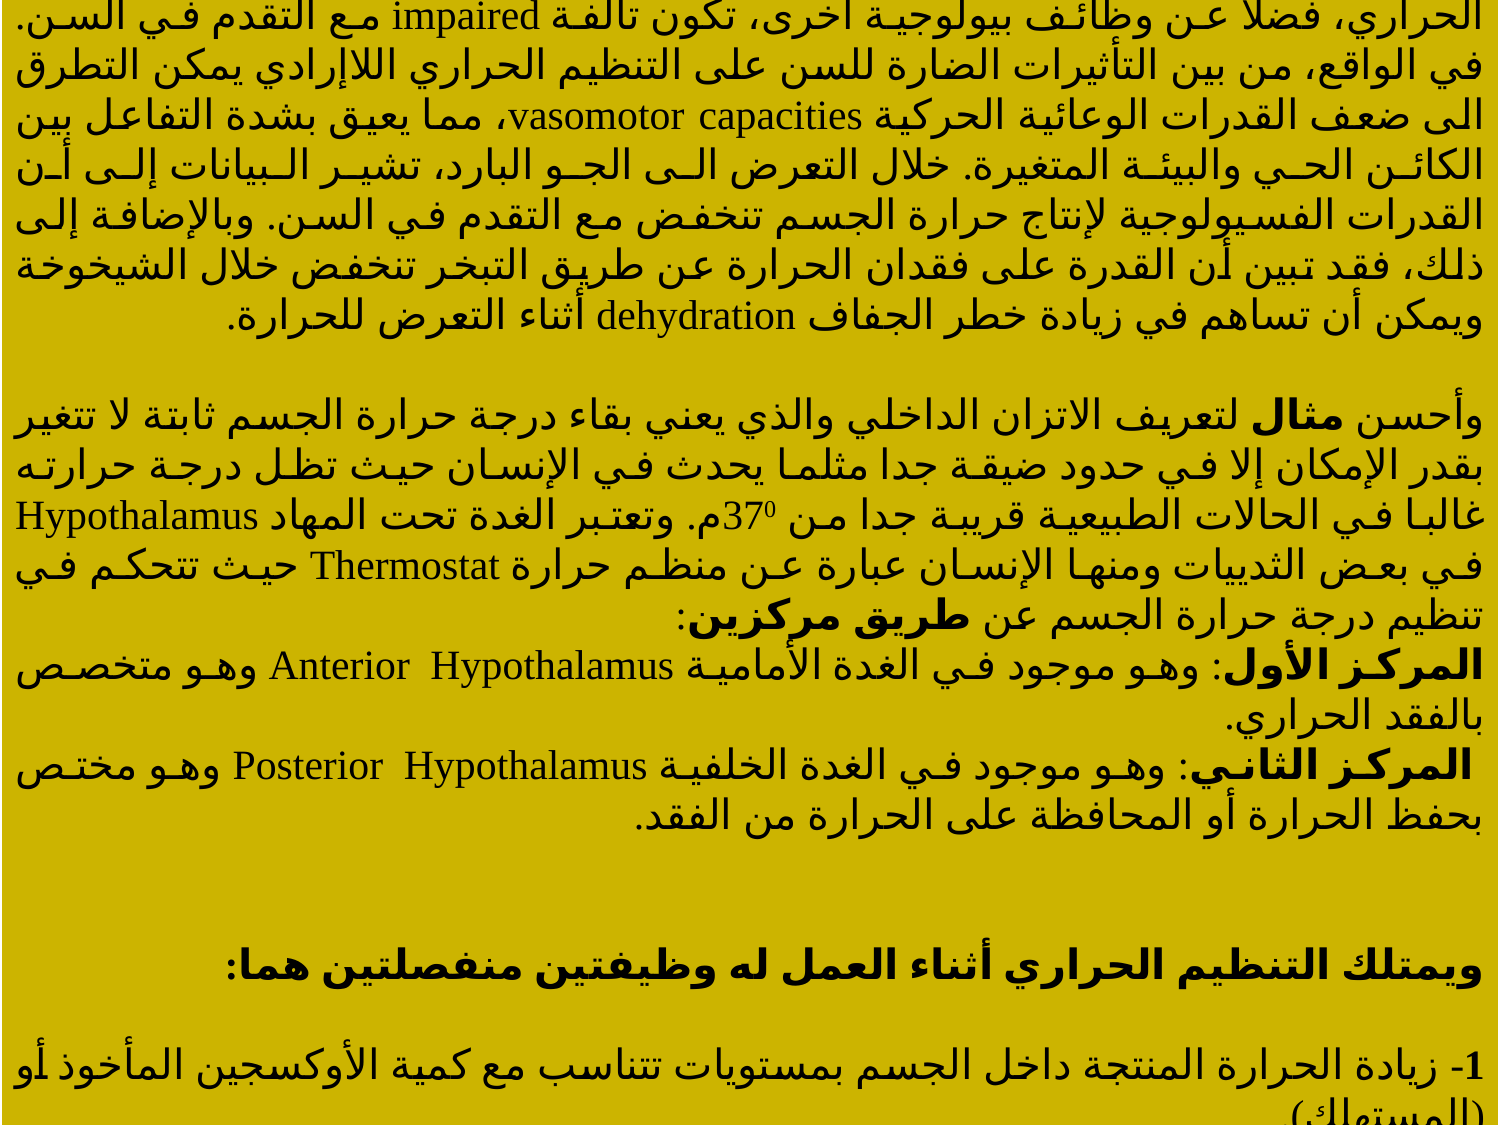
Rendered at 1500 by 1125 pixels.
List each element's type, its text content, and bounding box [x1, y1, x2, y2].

text_box الشيخوخة: العديد من الدراسات الوبائية تصف زيادة انتشار الوفاة في كبار السن من أنخفاض الحرارة hypothermia أو ارتفاع الحرارة hyperthermia، مما يشير إلى أن التنظيم الحراري، فضلا عن وظائف بيولوجية أخرى، تكون تالفة impaired مع التقدم في السن. في الواقع، من بين التأثيرات الضارة للسن على التنظيم الحراري اللاإرادي يمكن التطرق الى ضعف القدرات الوعائية الحركية vasomotor capacities، مما يعيق بشدة التفاعل بين الكائن الحي والبيئة المتغيرة. خلال التعرض الى الجو البارد، تشير البيانات إلى أن القدرات الفسيولوجية لإنتاج حرارة الجسم تنخفض مع التقدم في السن. وبالإضافة إلى ذلك، فقد تبين أن القدرة على فقدان الحرارة عن طريق التبخر تنخفض خلال الشيخوخة ويمكن أن تساهم في زيادة خطر الجفاف dehydration أثناء التعرض للحرارة. وأحسن مثال لتعريف الاتزان الداخلي والذي يعني بقاء درجة حرارة الجسم ثابتة لا تتغير بقدر الإمكان إلا في حدود ضيقة جدا مثلما يحدث في الإنسان حيث تظل درجة حرارته غالبا في الحالات الطبيعية قريبة جدا من 370م. وتعتبر الغدة تحت المهاد Hypothalamus في بعض الثدييات ومنها الإنسان عبارة عن منظم حرارة Thermostat حيث تتحكم في تنظيم درجة حرارة الجسم عن طريق مركزين: المركز الأول: وهو موجود في الغدة الأمامية Anterior Hypothalamus وهو متخصص بالفقد الحراري. المركز الثاني: وهو موجود في الغدة الخلفية Posterior Hypothalamus وهو مختص بحفظ الحرارة أو المحافظة على الحرارة من الفقد. ويمتلك التنظيم الحراري أثناء العمل له وظيفتين منفصلتين هما: 1- زيادة الحرارة المنتجة داخل الجسم بمستويات تتناسب مع كمية الأوكسجين المأخوذ أو (المستهلك). 2- تنظيم الحرارة المفقود بدرجة تعادل كمية الحرارة الكلية المنتجة بصرف النظر عن الحرارة المنتجة داخليا. [0, 0, 1500, 1125]
